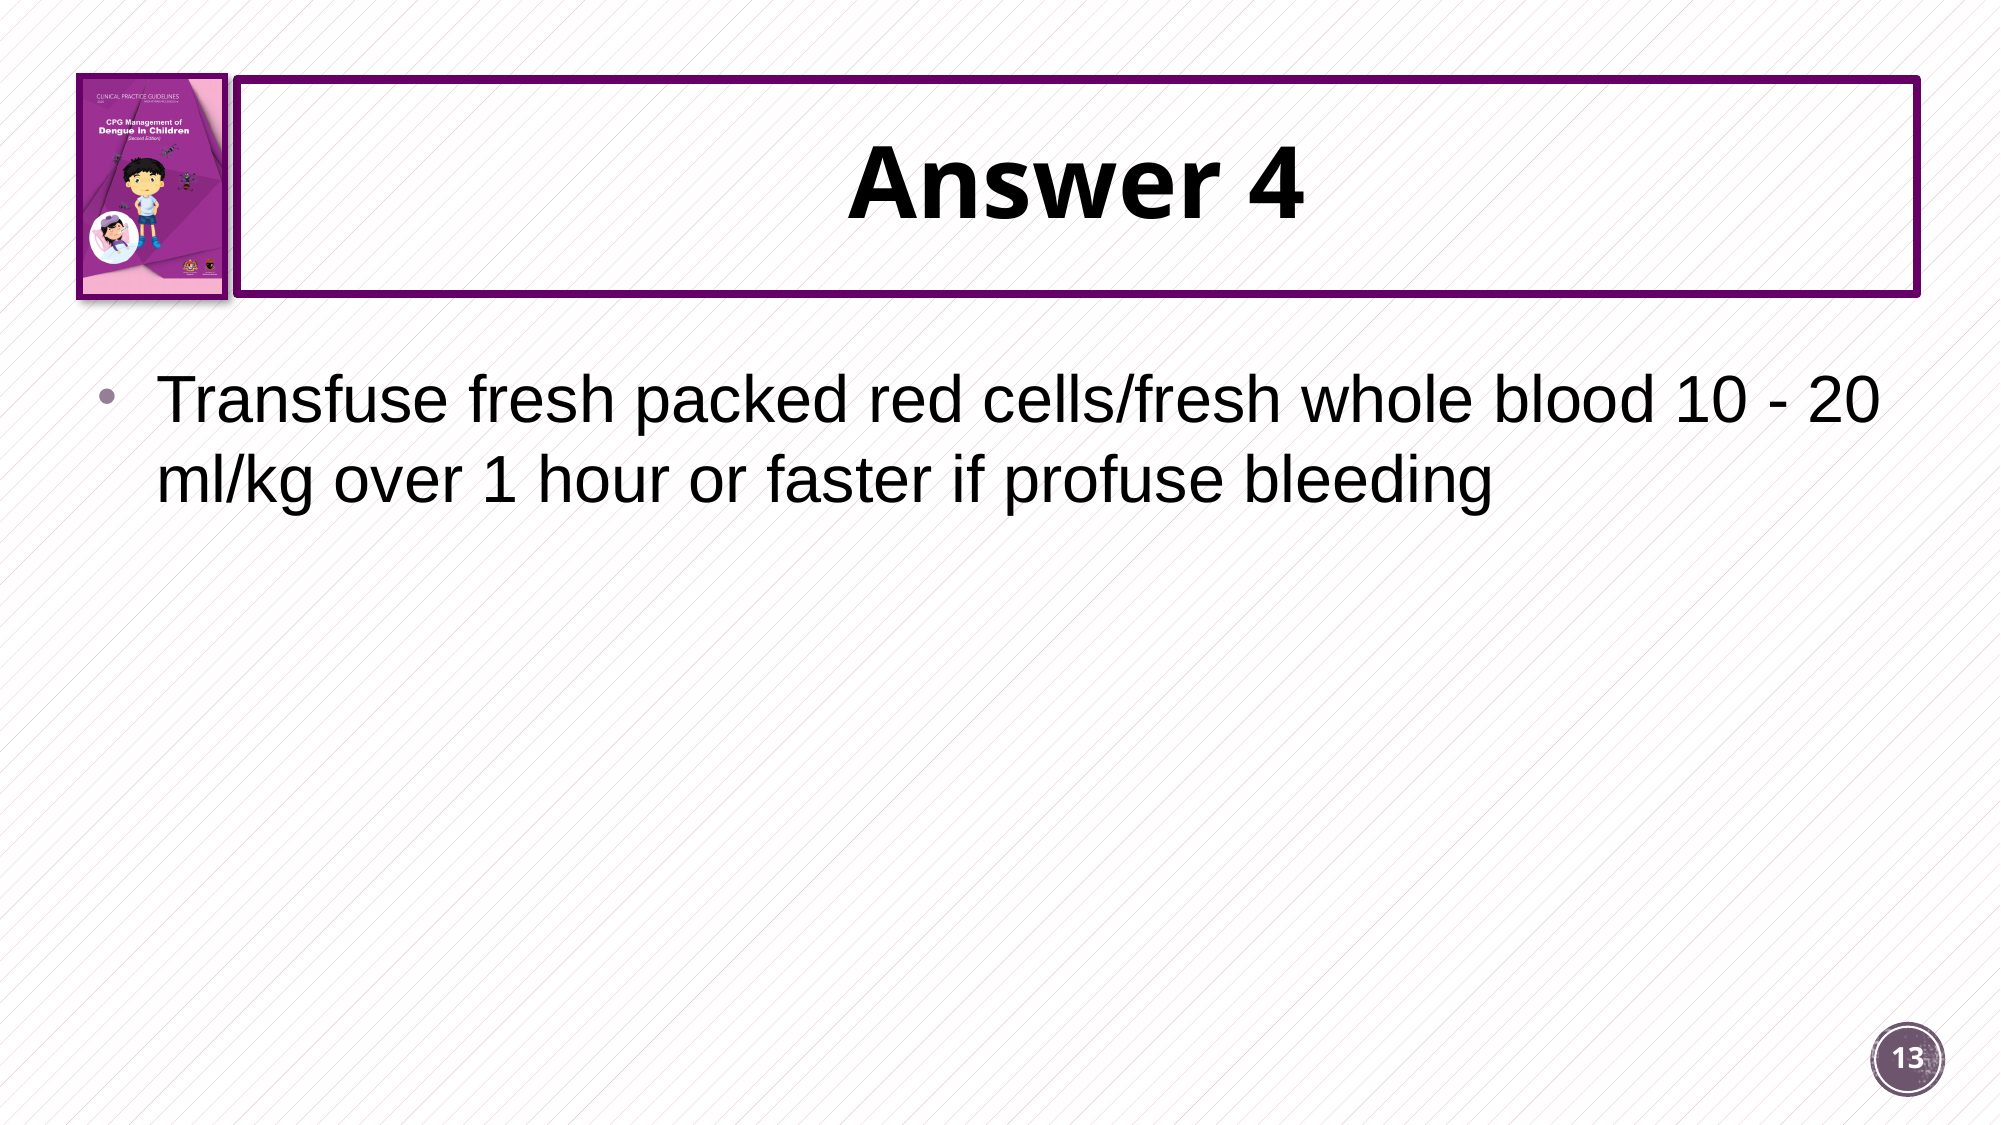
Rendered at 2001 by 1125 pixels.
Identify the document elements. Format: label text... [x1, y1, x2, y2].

list Transfuse fresh packed red cells/fresh whole blood 10 - 20 ml/kg over 1 hour or faster if profuse bleeding [82, 348, 1918, 1013]
text_box Answer 4 [237, 79, 1918, 294]
picture [83, 79, 222, 294]
slide_number 13 [1855, 1028, 1961, 1089]
